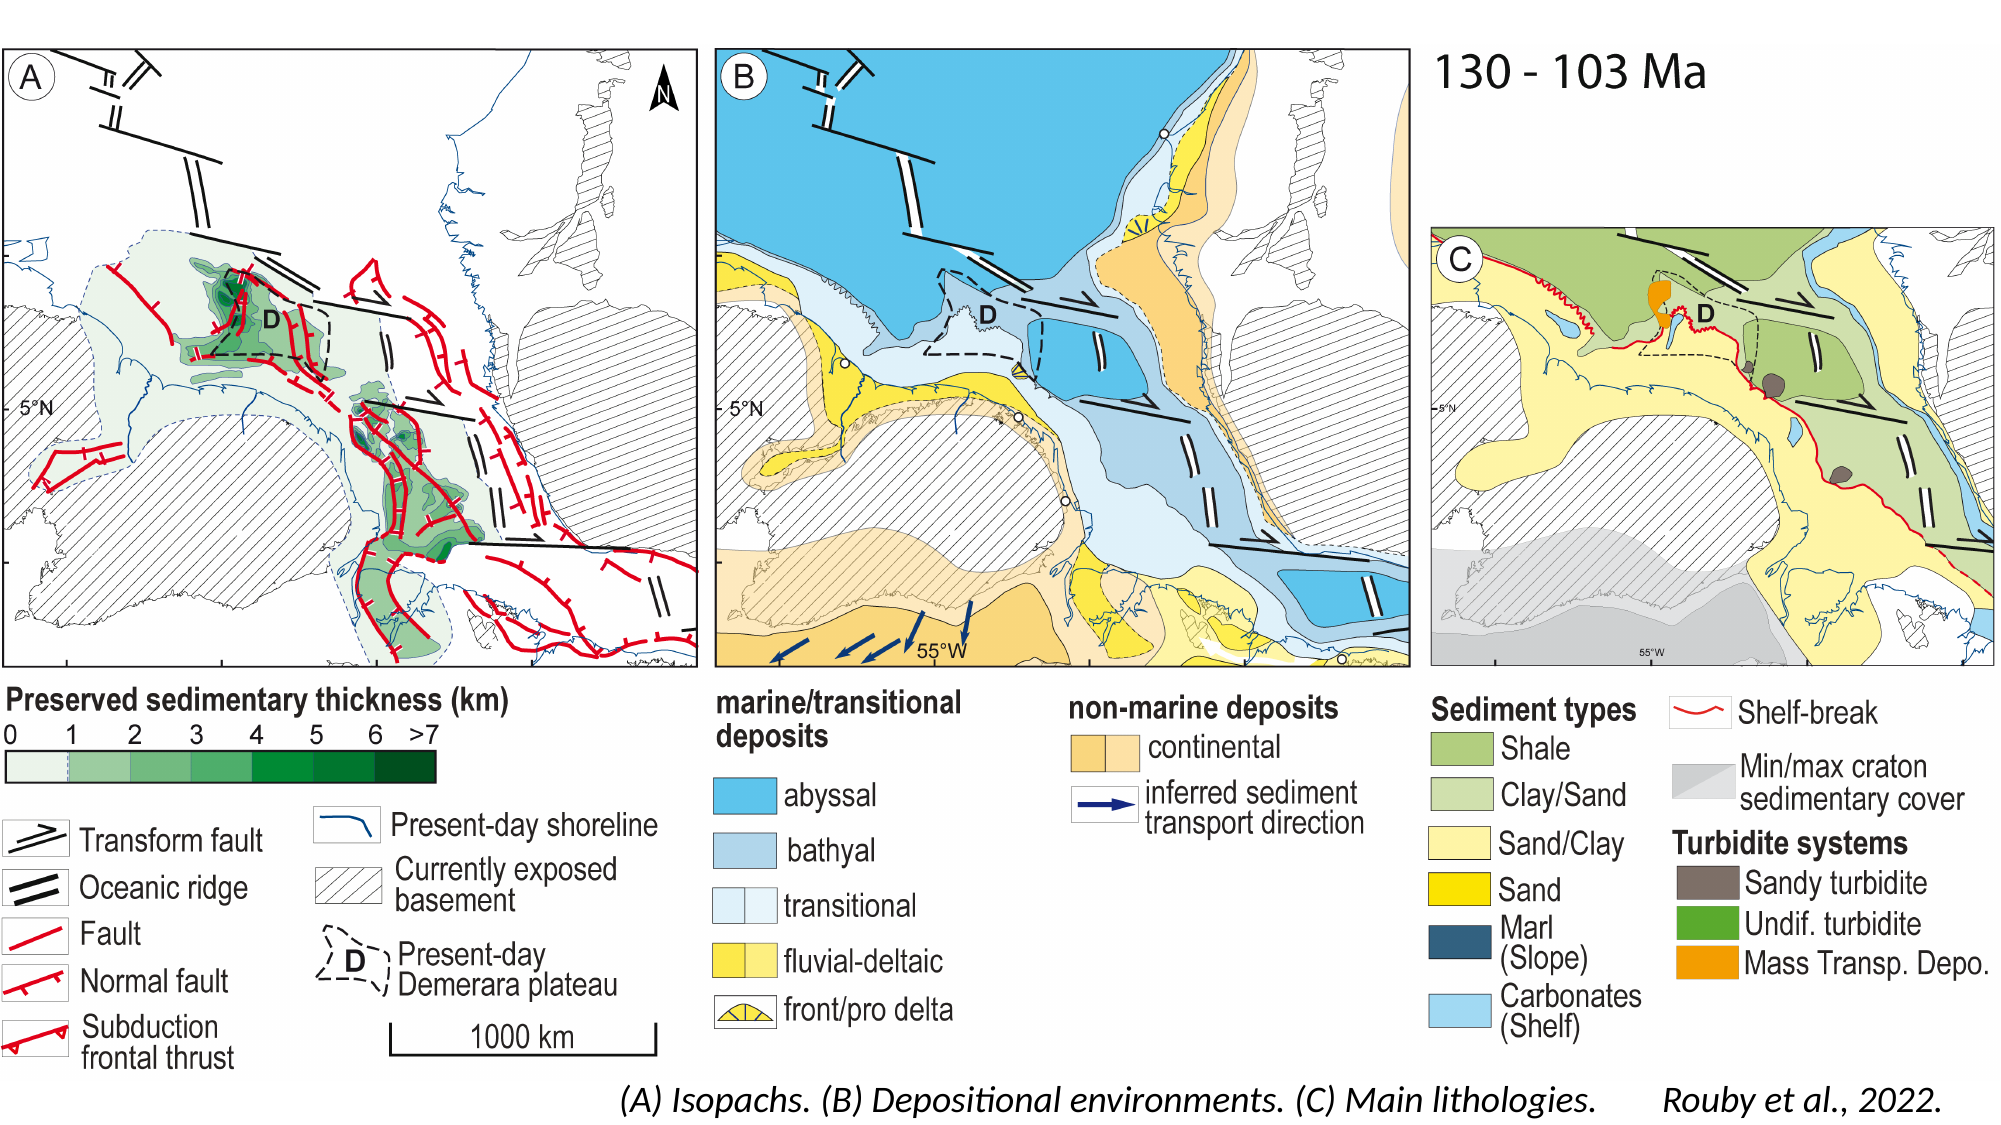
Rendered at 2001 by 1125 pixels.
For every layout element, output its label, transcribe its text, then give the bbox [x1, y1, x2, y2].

picture [0, 44, 2000, 1081]
text_box Rouby et al., 2022. [1396, 1081, 1959, 1125]
text_box (A) Isopachs. (B) Depositional environments. (C) Main lithologies. [603, 1081, 1396, 1125]
